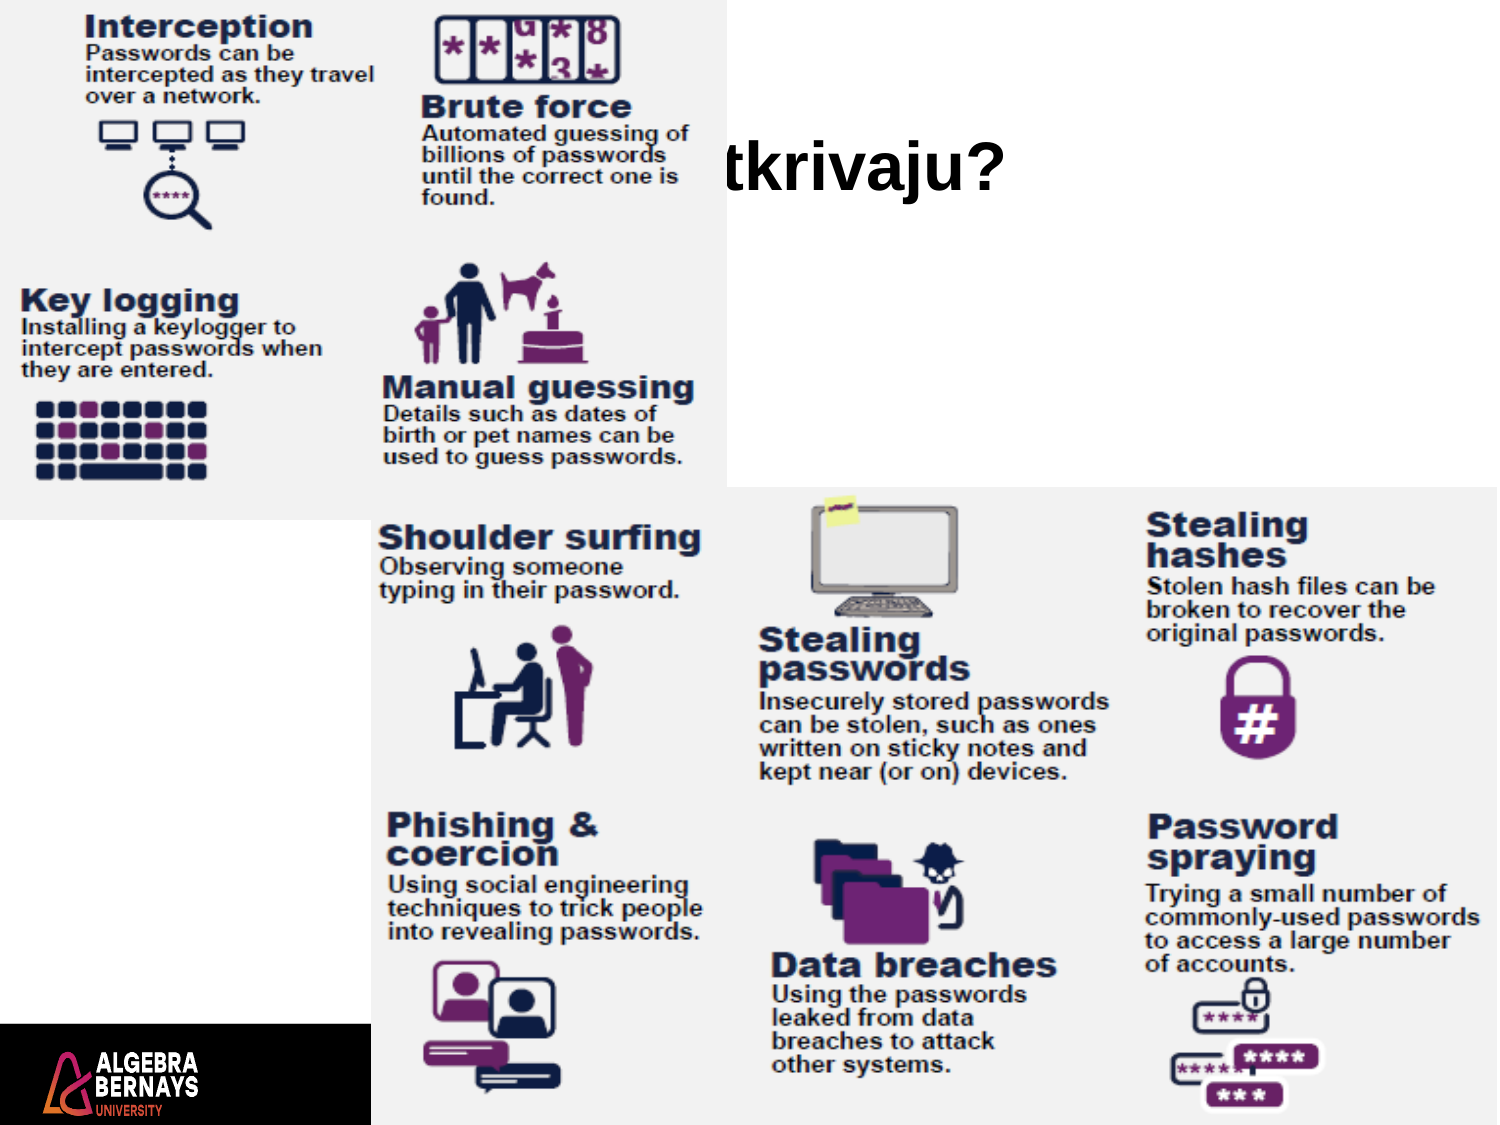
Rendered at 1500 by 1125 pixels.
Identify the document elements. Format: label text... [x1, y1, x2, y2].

title Kako se zaporke otkrivaju? [727, 59, 1397, 278]
picture [0, 0, 1497, 1125]
